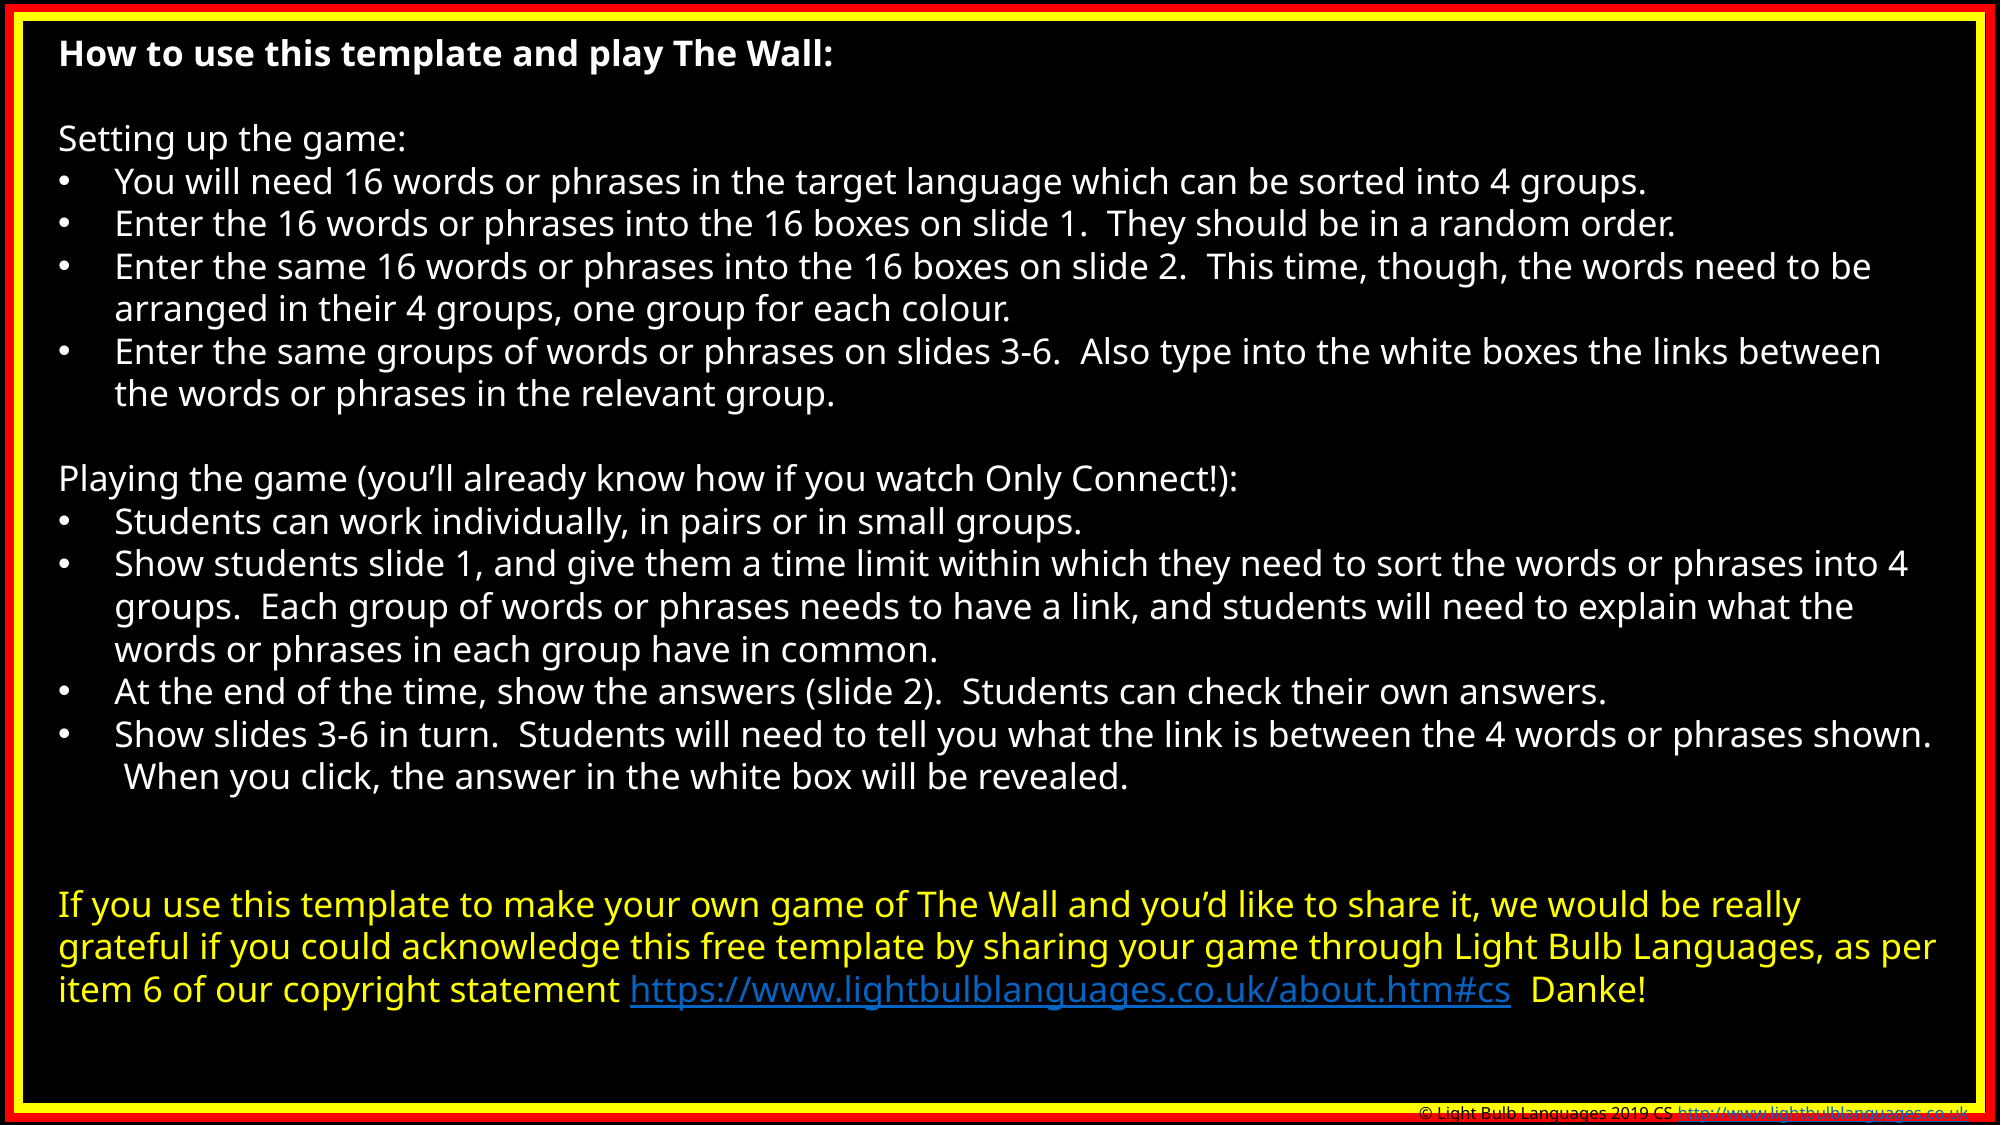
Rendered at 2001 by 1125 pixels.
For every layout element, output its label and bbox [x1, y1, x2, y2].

text_box [0, 0, 2000, 1125]
